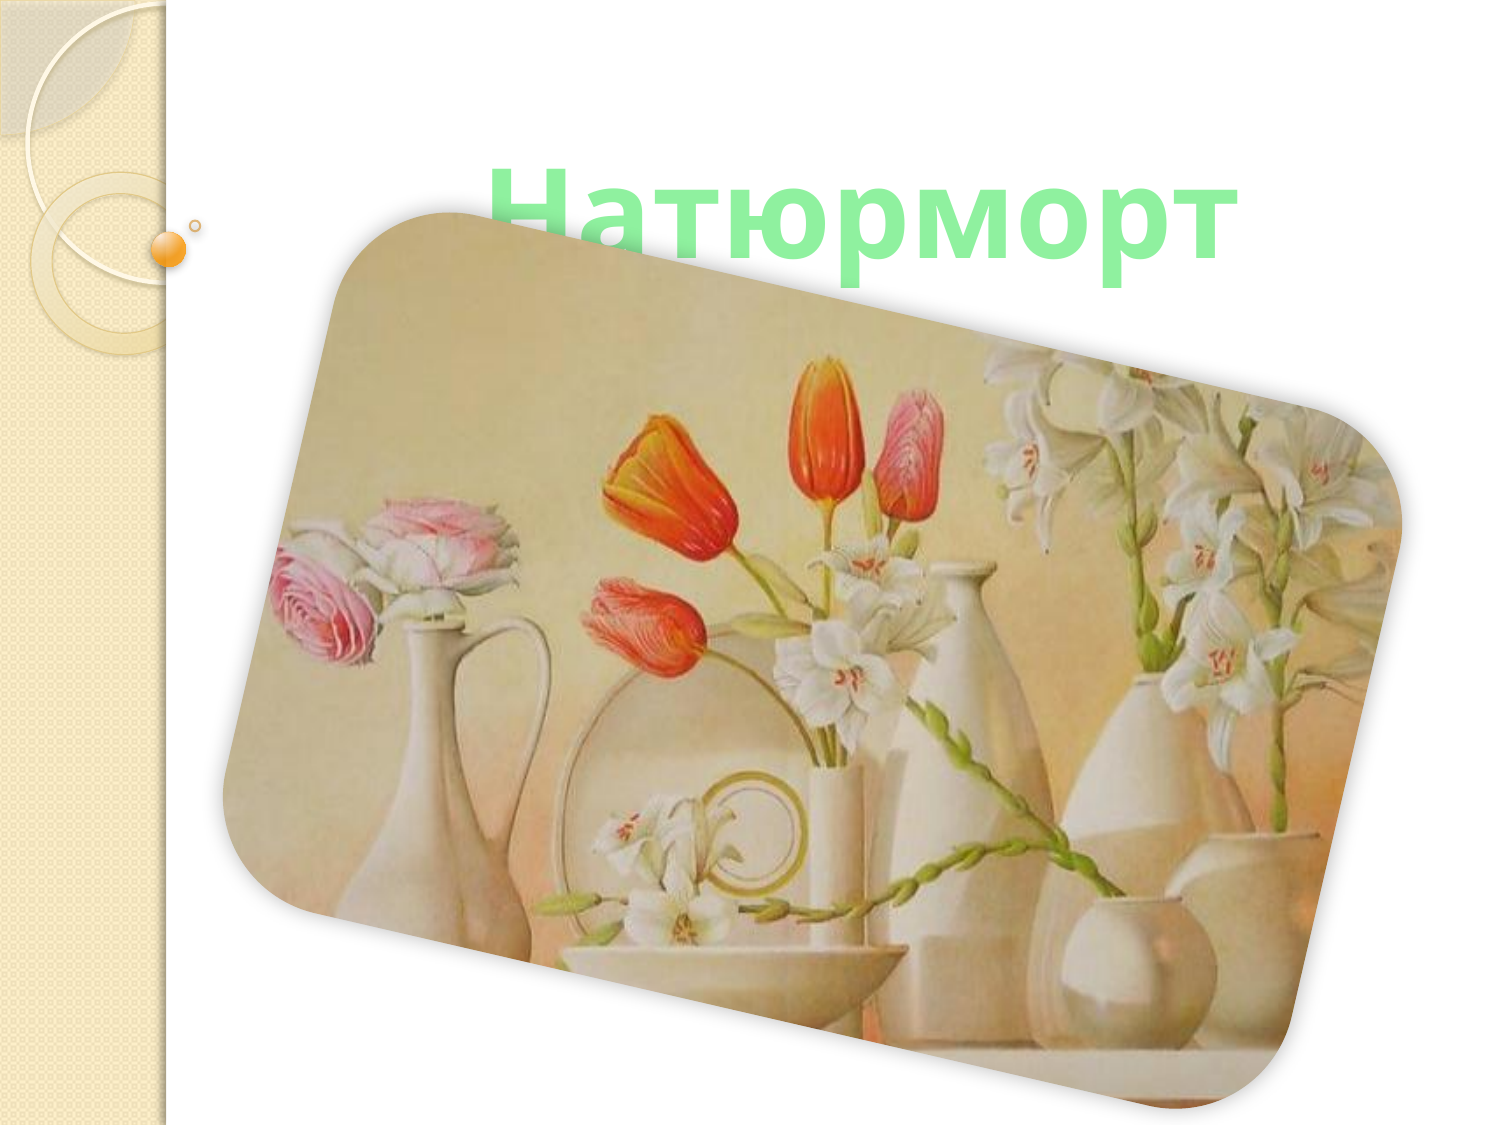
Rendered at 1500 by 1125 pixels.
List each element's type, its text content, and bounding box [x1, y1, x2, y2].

title Натюрморт [466, 113, 1388, 291]
picture [222, 212, 1403, 1109]
